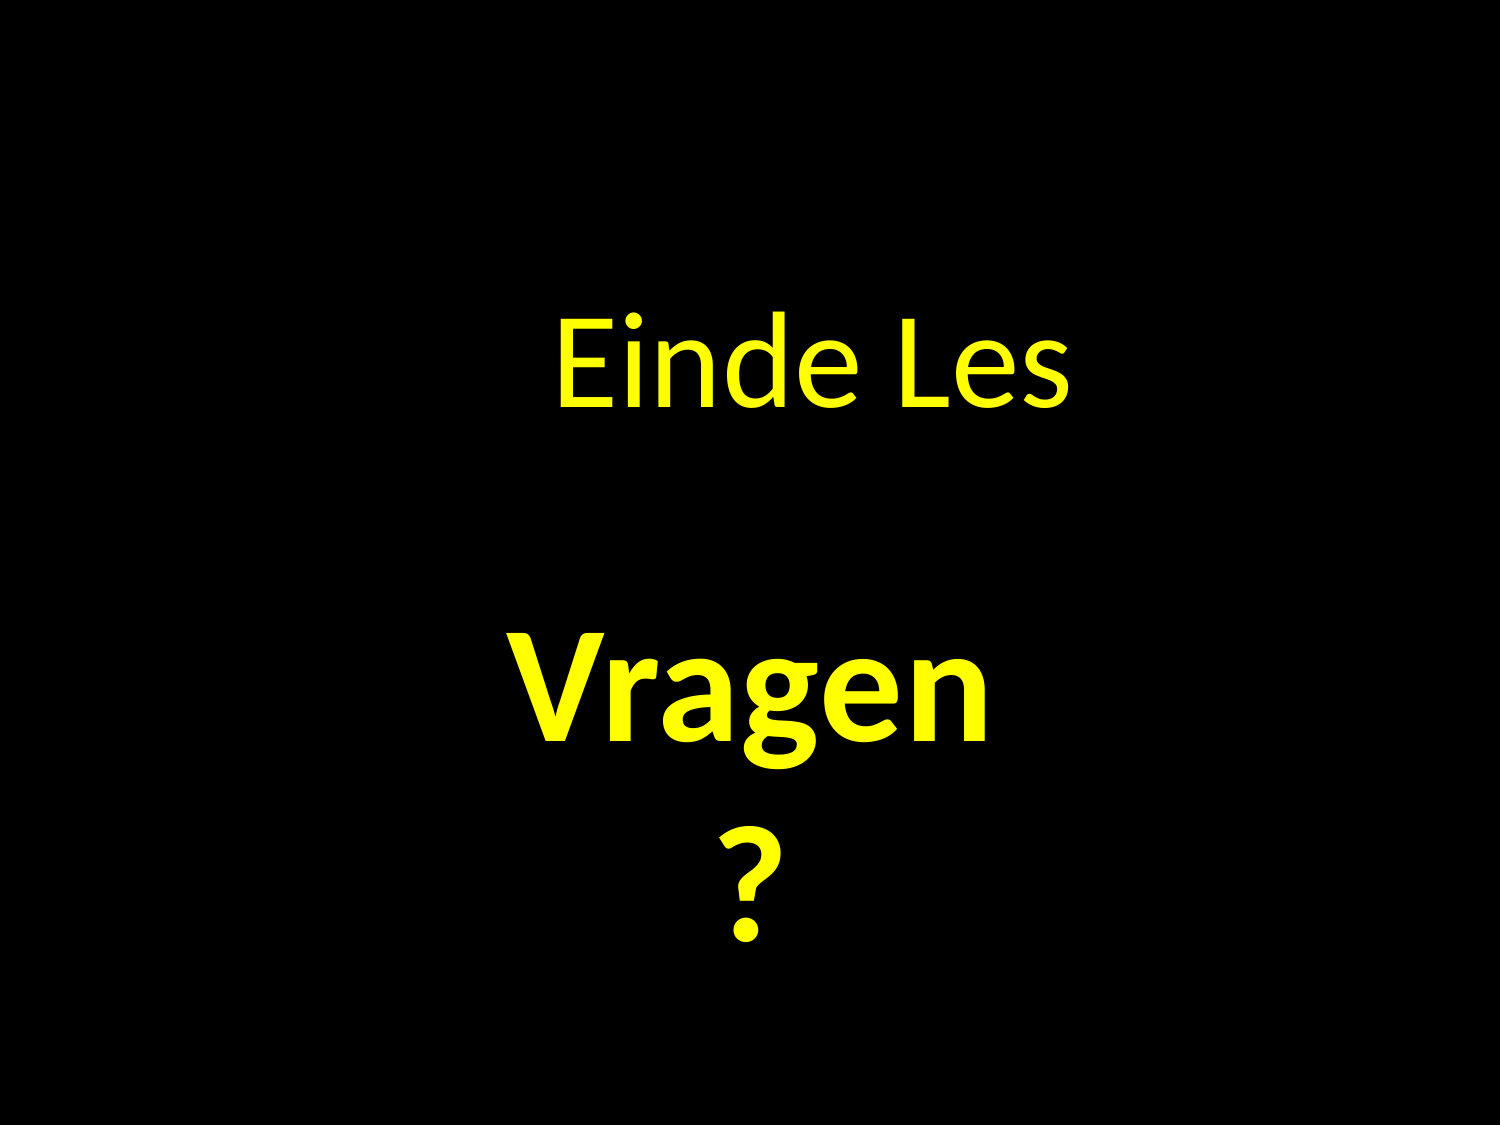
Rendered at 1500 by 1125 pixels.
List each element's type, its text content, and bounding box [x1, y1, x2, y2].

list Einde Les [75, 262, 1425, 459]
text_box Vragen ? [490, 567, 1009, 983]
